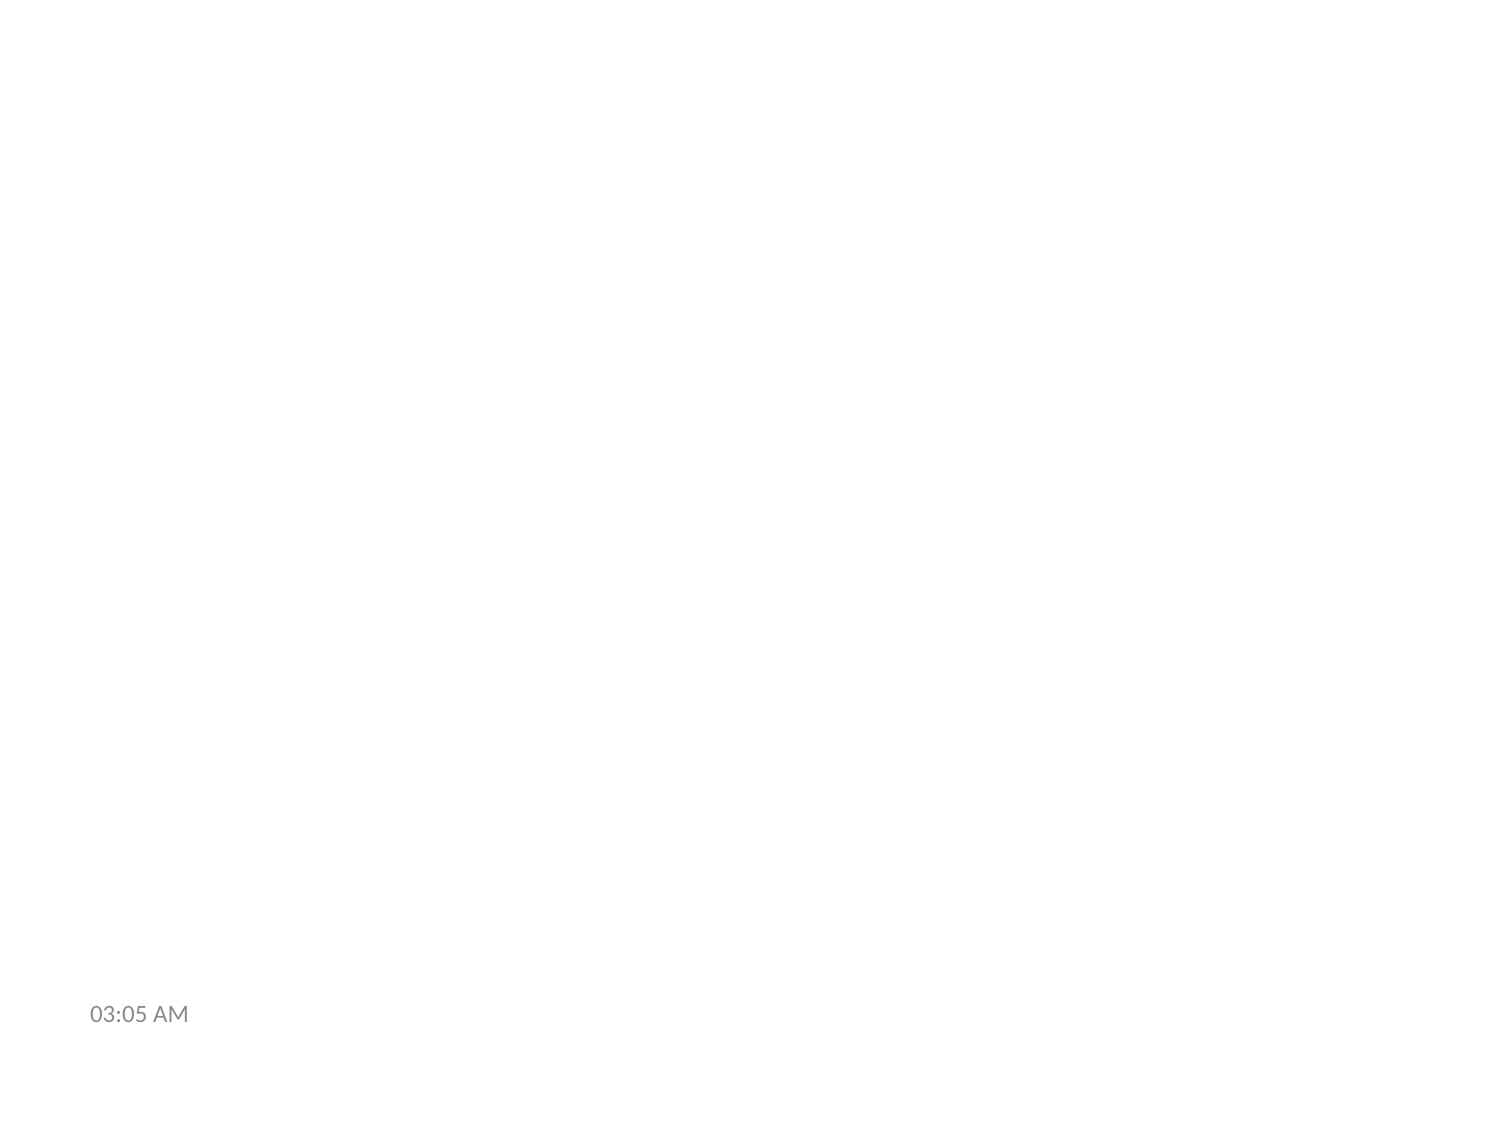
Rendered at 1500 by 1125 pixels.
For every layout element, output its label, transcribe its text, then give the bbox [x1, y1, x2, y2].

text_box 3:35 PM [75, 982, 425, 1043]
